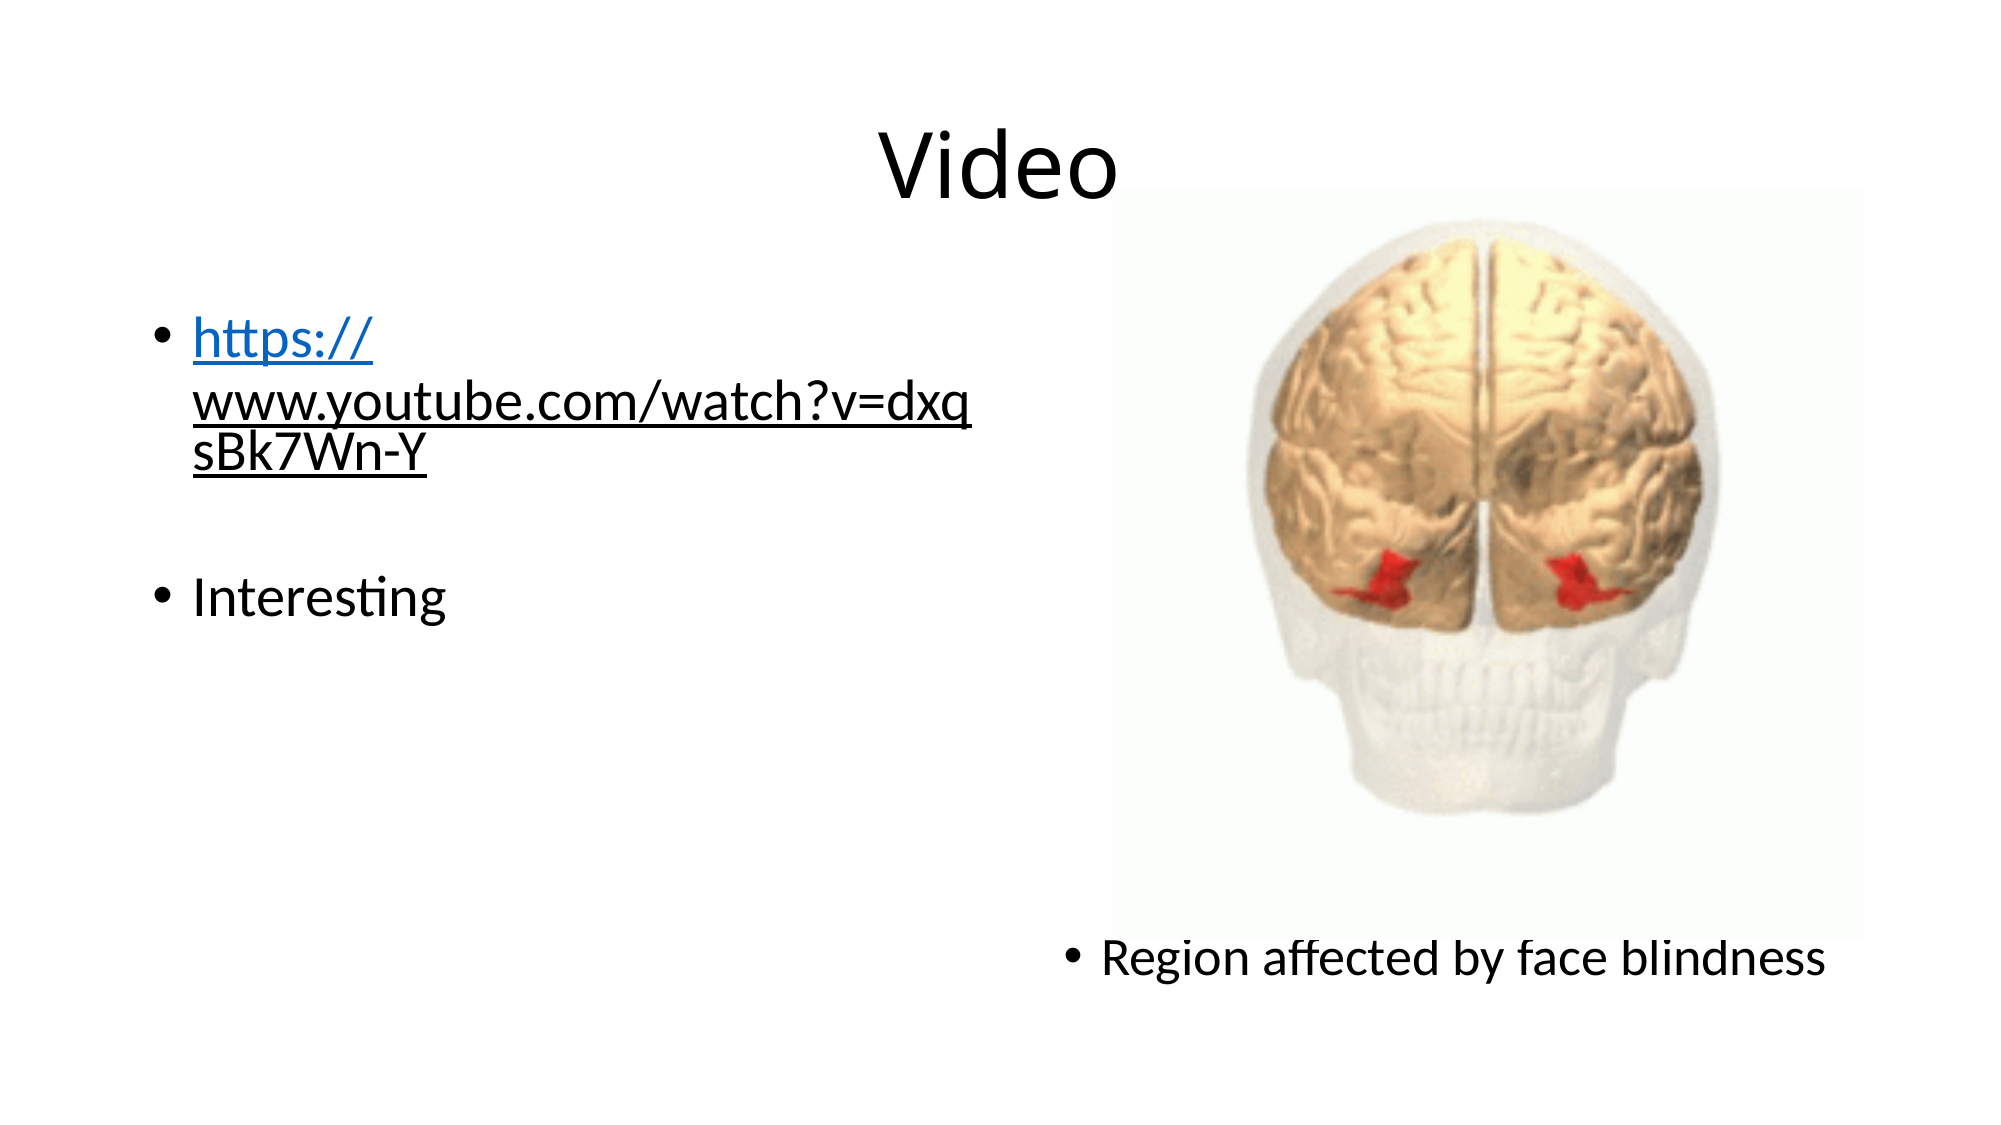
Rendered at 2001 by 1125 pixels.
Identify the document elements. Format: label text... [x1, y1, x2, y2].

list https://www.youtube.com/watch?v=dxqsBk7Wn-Y Interesting [137, 299, 988, 1014]
list Region affected by face blindness [1048, 292, 1899, 1007]
picture [1111, 189, 1863, 940]
title Video [137, 59, 1863, 278]
